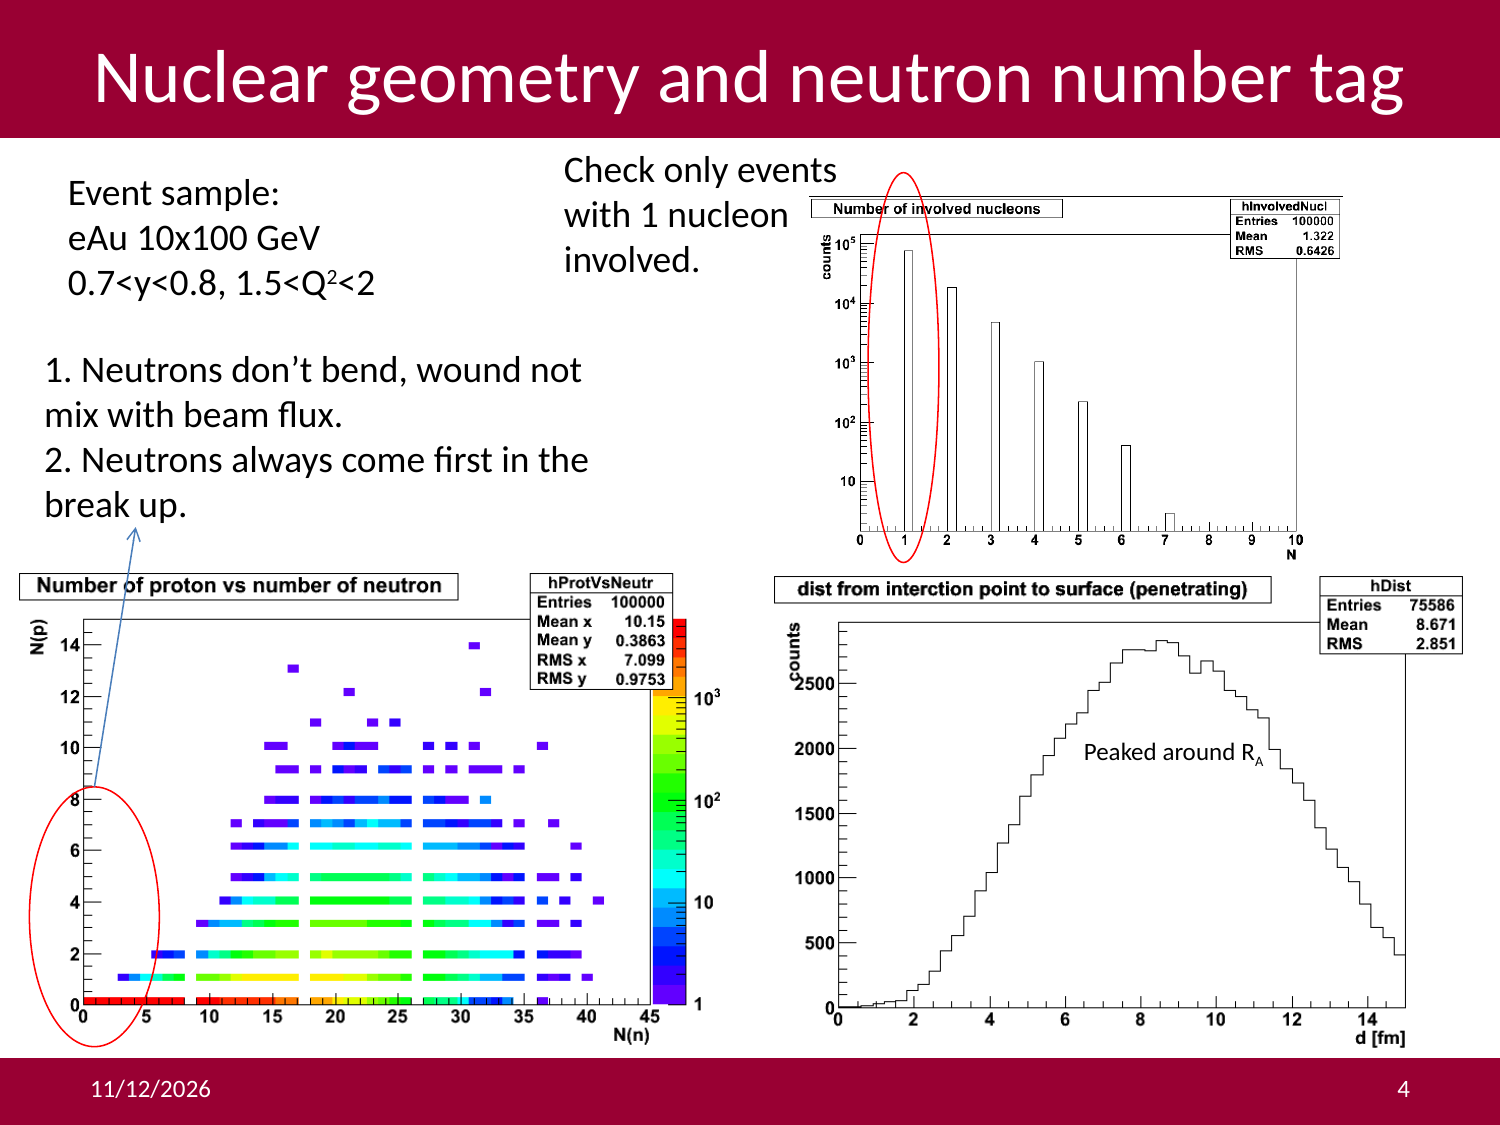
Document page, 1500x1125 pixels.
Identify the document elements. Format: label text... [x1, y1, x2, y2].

text_box 1. Neutrons don’t bend, wound not mix with beam flux. 2. Neutrons always come first in the break up. [29, 338, 638, 533]
title Nuclear geometry and neutron number tag [75, 7, 1425, 138]
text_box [94, 526, 136, 788]
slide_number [75, 1057, 425, 1118]
text_box [886, 171, 921, 194]
picture [773, 574, 1465, 1049]
picture [808, 195, 1343, 560]
text_box Event sample: eAu 10x100 GeV 0.7<y<0.8, 1.5<Q2<2 [53, 160, 396, 356]
text_box Check only events with 1 nucleon involved. [549, 137, 880, 287]
picture [17, 572, 720, 1047]
slide_number 4 [1074, 1057, 1425, 1118]
